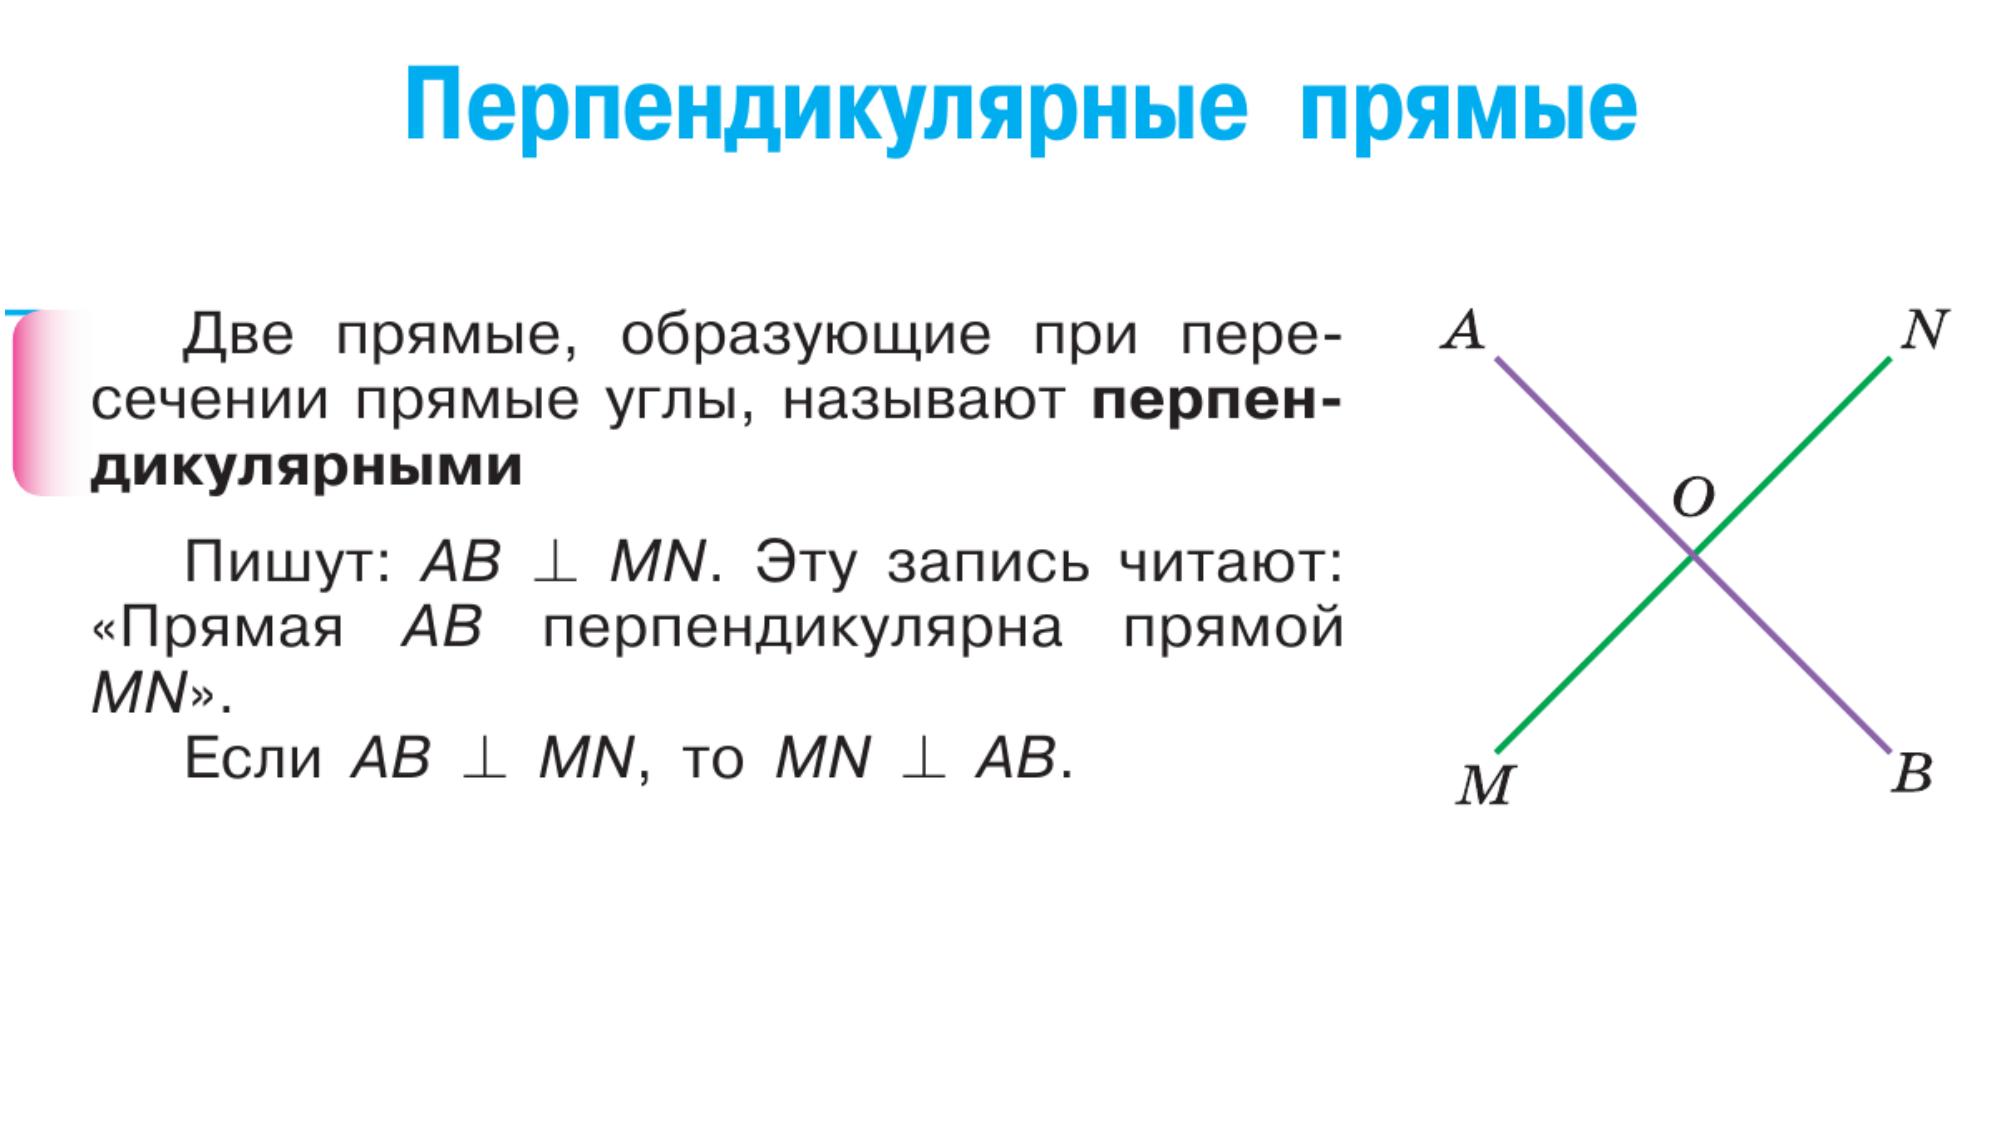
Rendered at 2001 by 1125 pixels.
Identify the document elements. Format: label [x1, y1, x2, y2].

picture [382, 30, 1649, 175]
picture [5, 232, 2000, 851]
